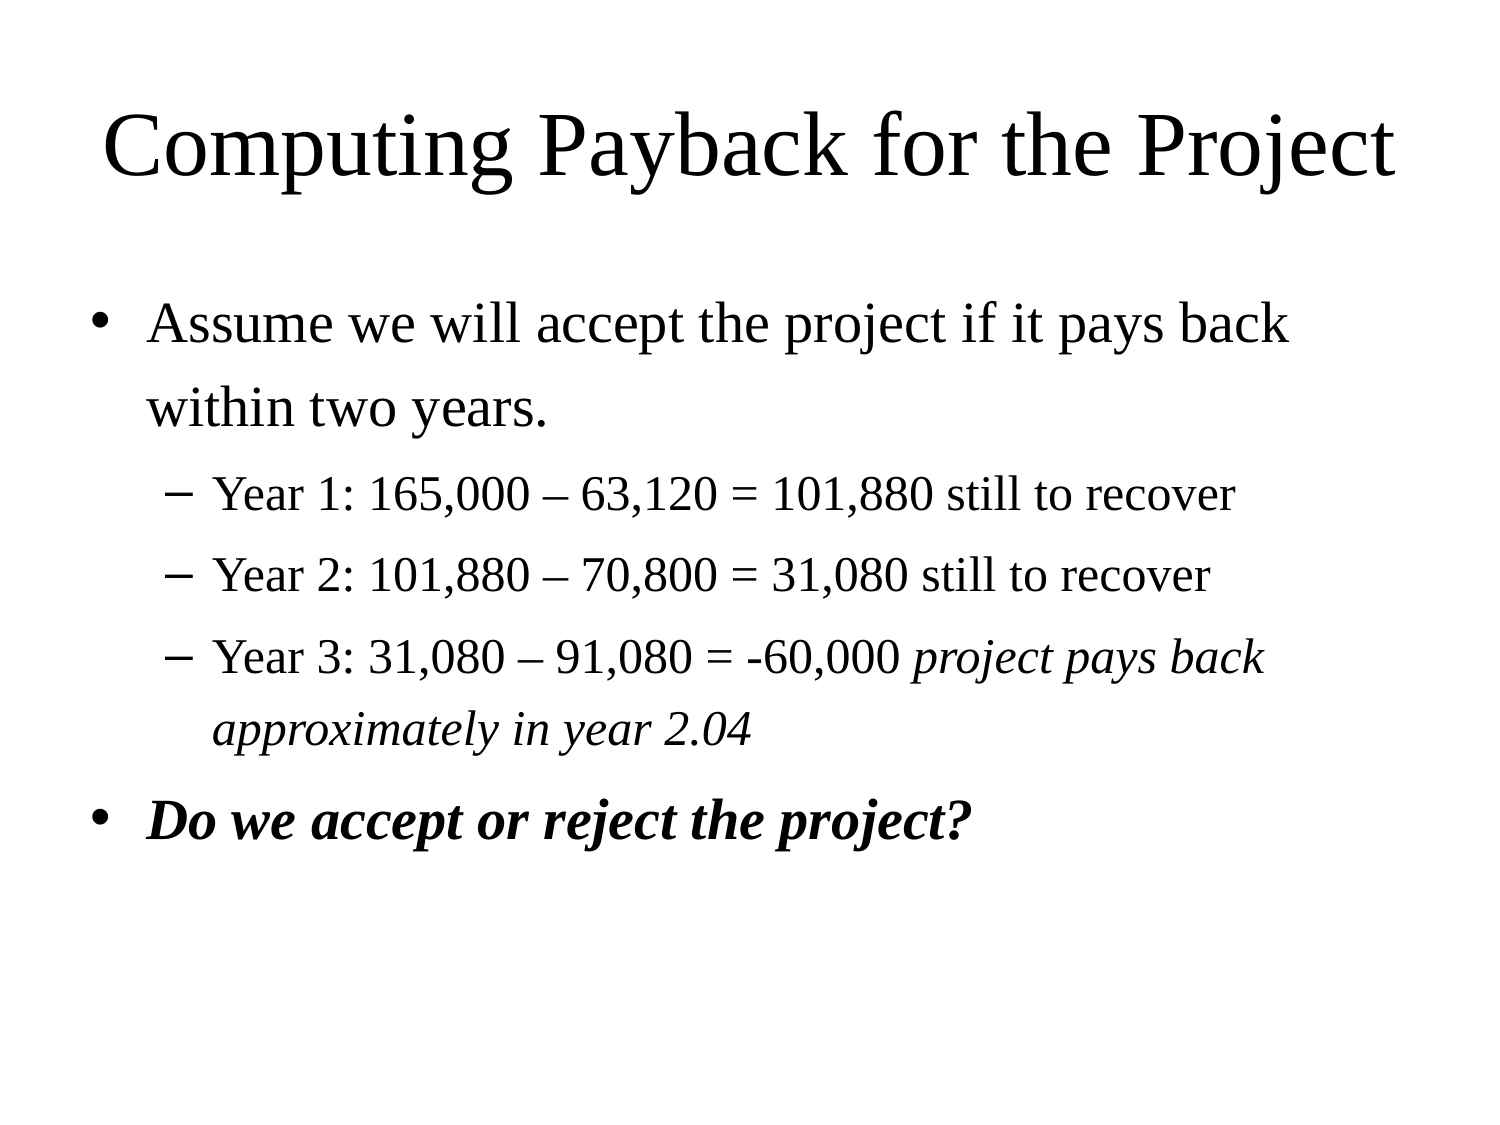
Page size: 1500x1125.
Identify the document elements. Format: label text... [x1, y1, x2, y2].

title Computing Payback for the Project [75, 45, 1425, 233]
list Assume we will accept the project if it pays back within two years. Year 1: 165,000 – 63,120 = 101,880 still to recover Year 2: 101,880 – 70,800 = 31,080 still to recover Year 3: 31,080 – 91,080 = -60,000 project pays back approximately in year 2.04 Do we accept or reject the project? [75, 262, 1425, 1005]
